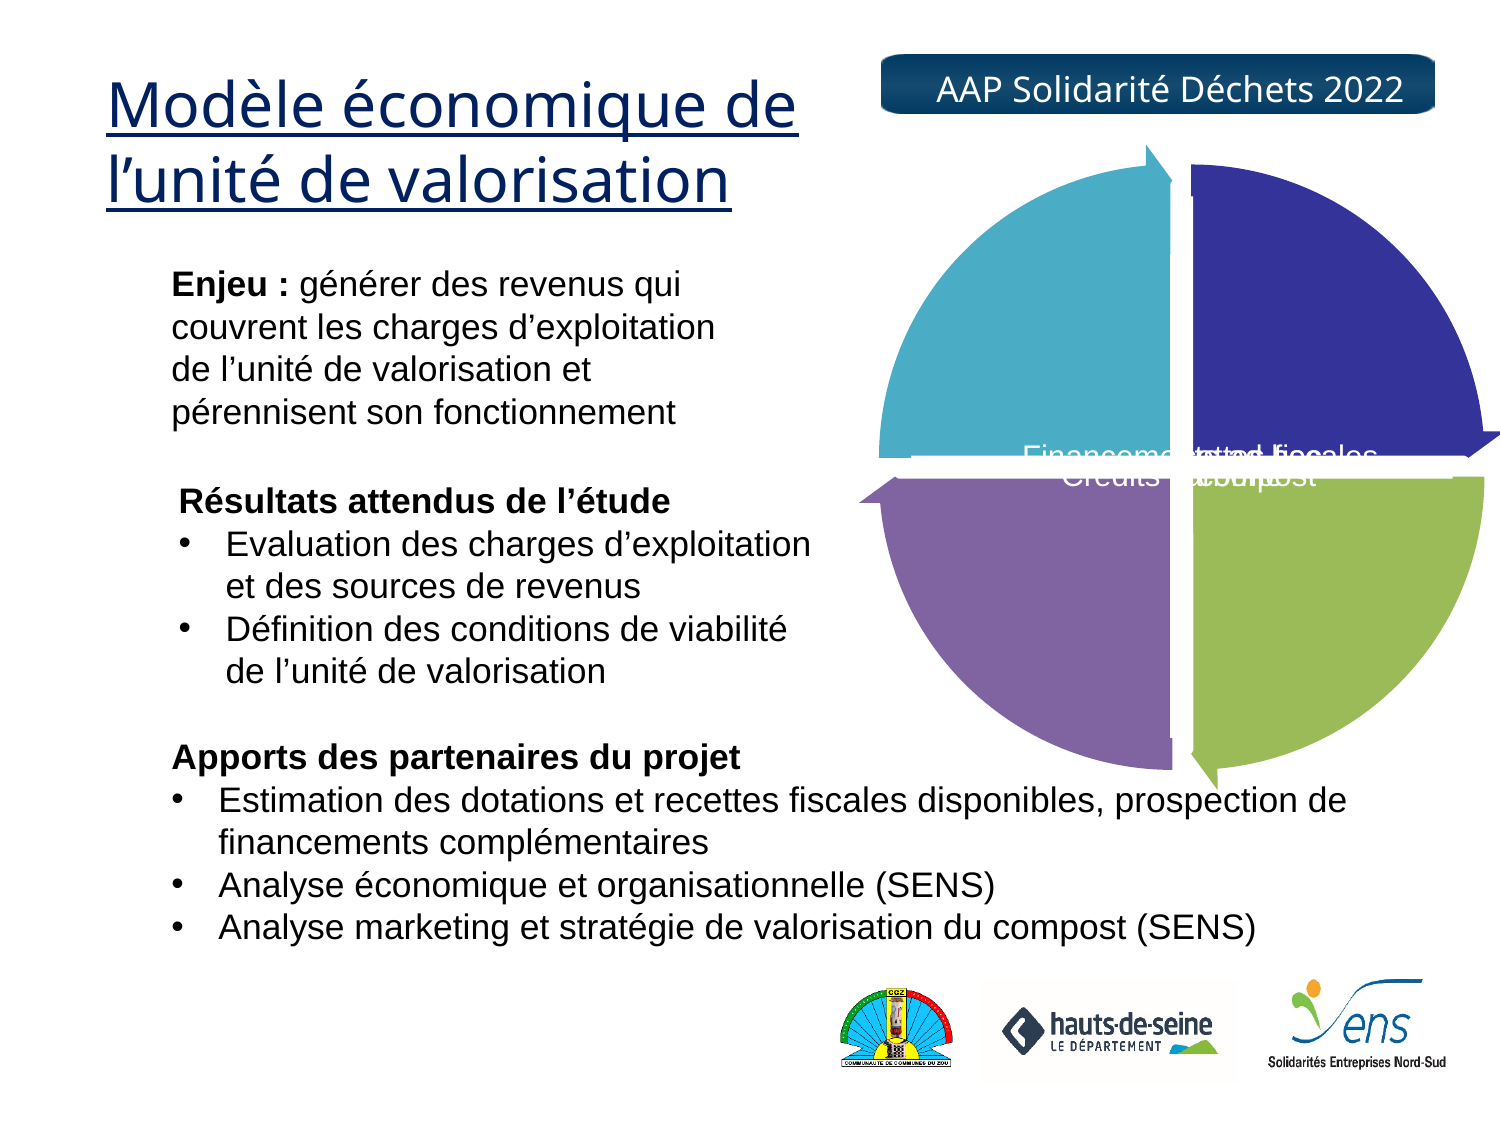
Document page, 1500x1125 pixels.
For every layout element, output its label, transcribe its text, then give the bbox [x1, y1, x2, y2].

picture [982, 978, 1239, 1083]
text_box Apports des partenaires du projet Estimation des dotations et recettes fiscales disponibles, prospection de financements complémentaires Analyse économique et organisationnelle (SENS) Analyse marketing et stratégie de valorisation du compost (SENS) [163, 726, 1460, 955]
text_box Modèle économique de l’unité de valorisation [98, 57, 852, 223]
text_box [684, 136, 1500, 804]
picture [881, 54, 1436, 115]
picture [1268, 978, 1446, 1071]
text_box Résultats attendus de l’étude Evaluation des charges d’exploitation et des sources de revenus Définition des conditions de viabilité de l’unité de valorisation [163, 471, 684, 699]
text_box AAP Solidarité Déchets 2022 [881, 59, 1460, 118]
text_box Enjeu : générer des revenus qui couvrent les charges d’exploitation de l’unité de valorisation et pérennisent son fonctionnement [163, 253, 684, 439]
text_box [838, 984, 955, 1093]
